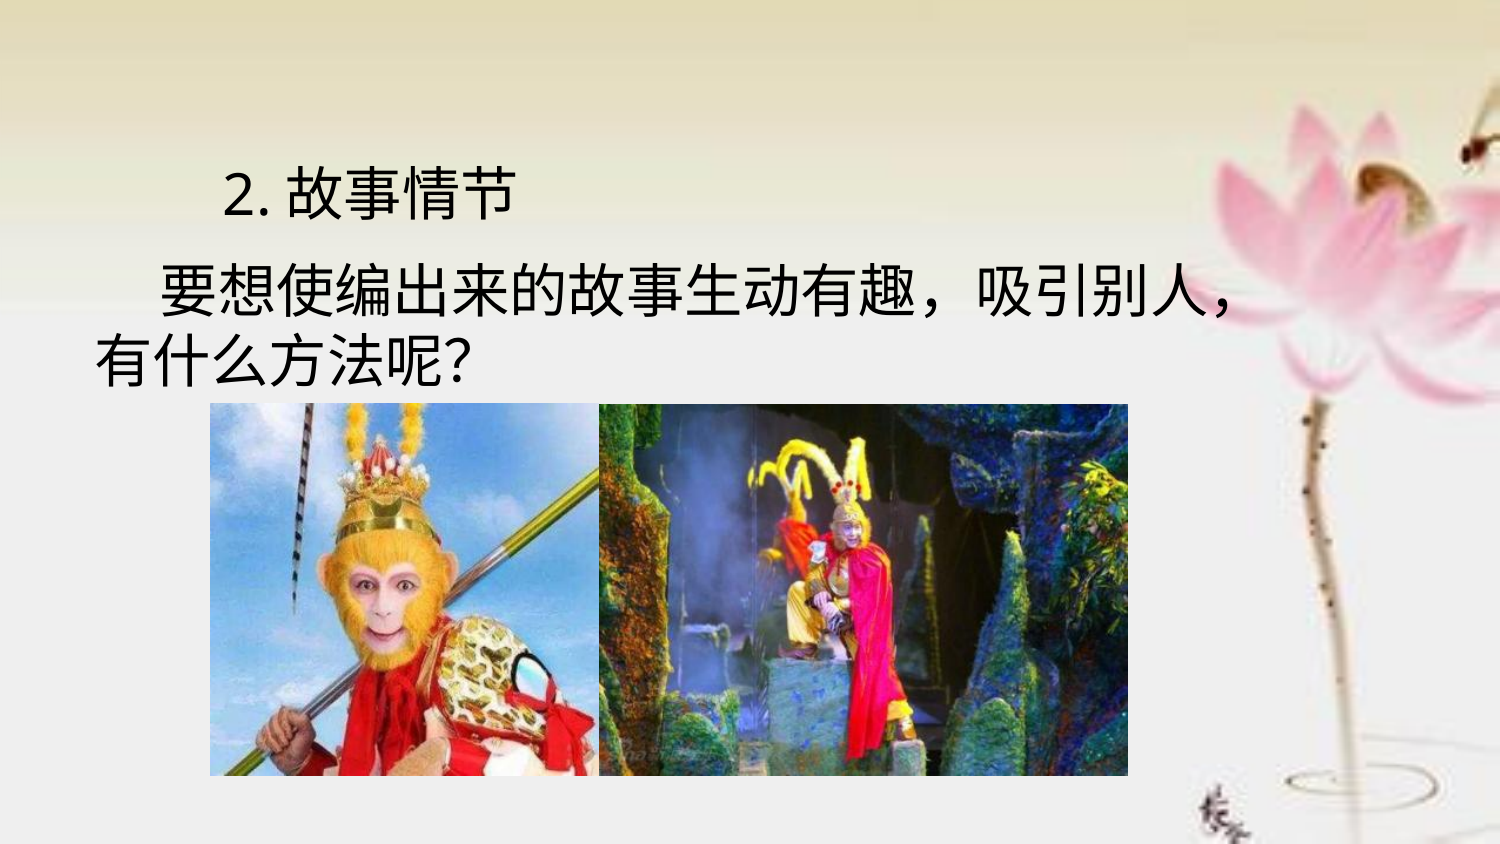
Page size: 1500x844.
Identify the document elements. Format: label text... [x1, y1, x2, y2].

text_box 要想使编出来的故事生动有趣，吸引别人，有什么方法呢？ [79, 246, 1332, 402]
text_box 2.故事情节 [207, 149, 534, 234]
picture [0, 0, 1500, 844]
